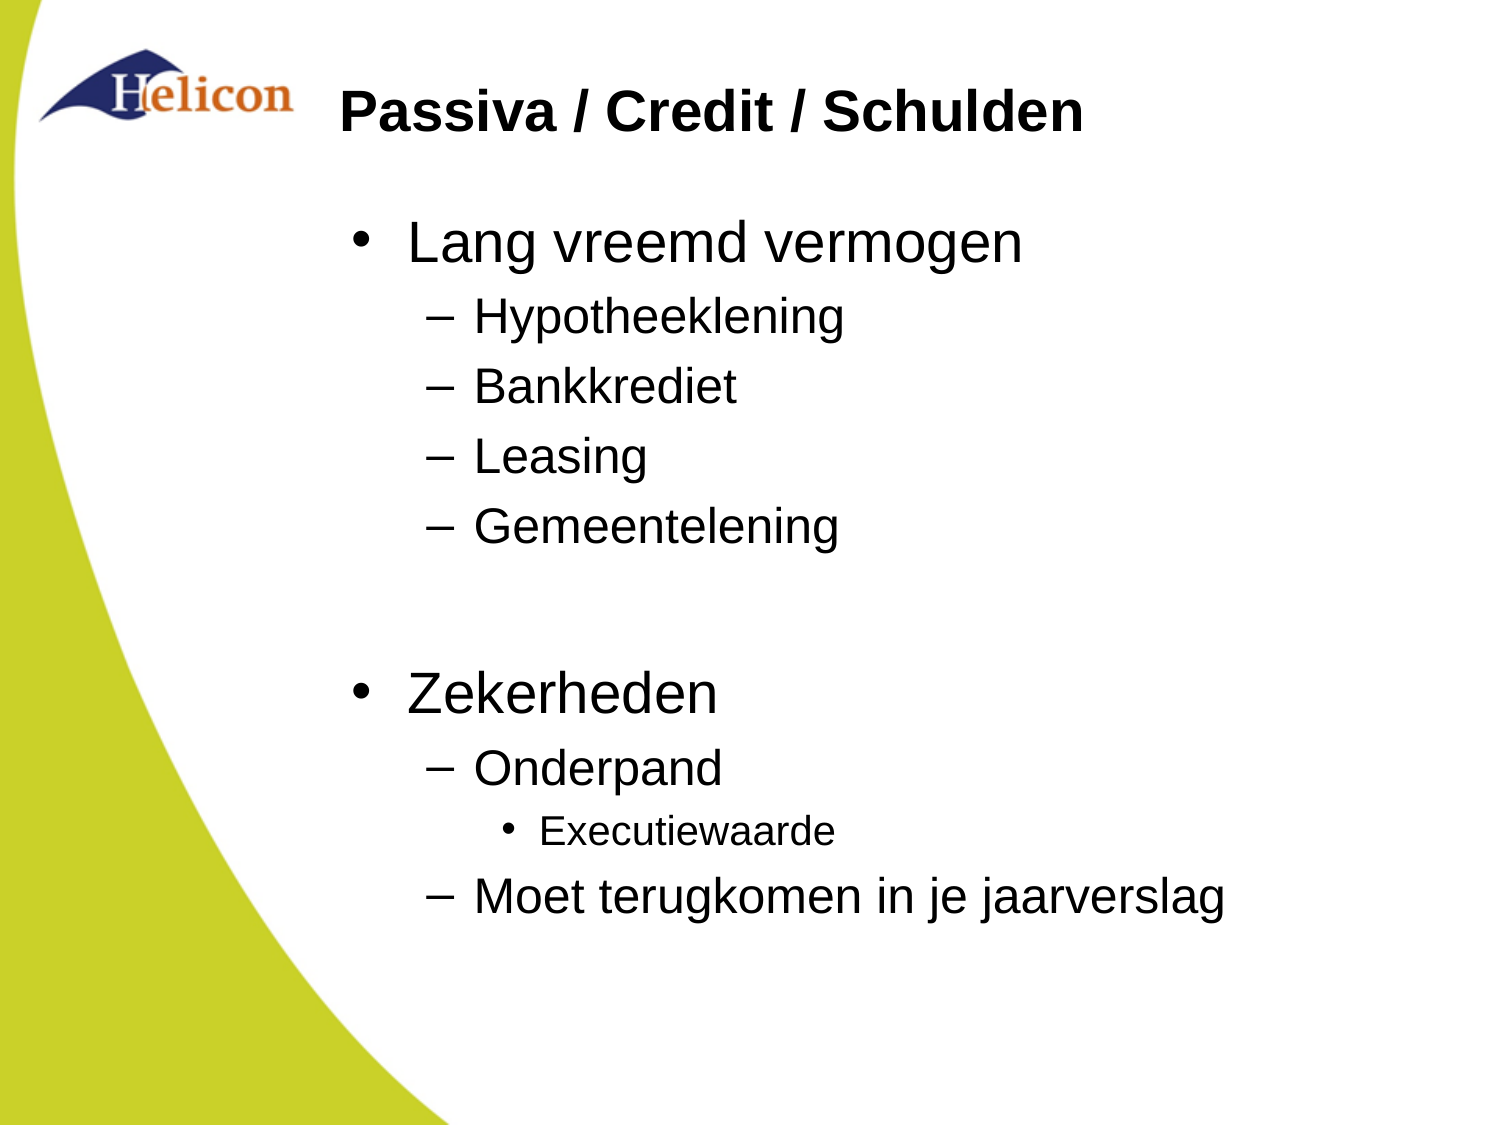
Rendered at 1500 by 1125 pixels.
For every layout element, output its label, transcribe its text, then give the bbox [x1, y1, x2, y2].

title Passiva / Credit / Schulden [324, 54, 1415, 161]
picture [0, 0, 1500, 1125]
list Lang vreemd vermogen Hypotheeklening Bankkrediet Leasing Gemeentelening Zekerheden Onderpand Executiewaarde Moet terugkomen in je jaarverslag [336, 196, 1425, 1005]
